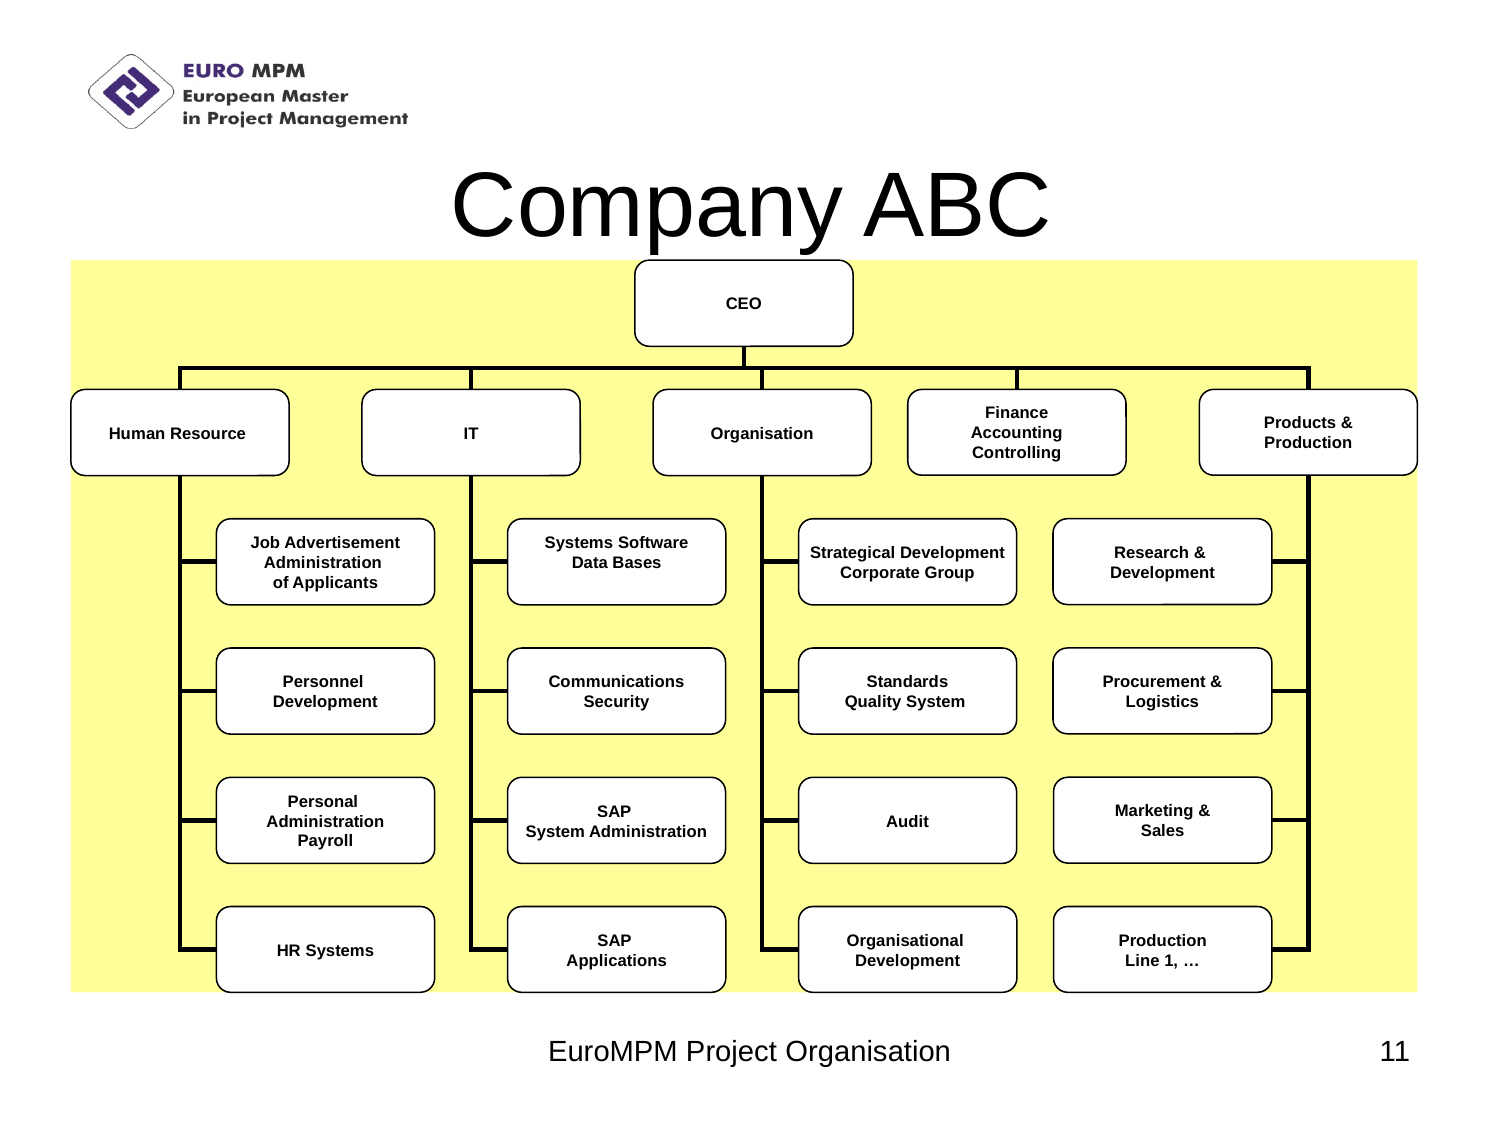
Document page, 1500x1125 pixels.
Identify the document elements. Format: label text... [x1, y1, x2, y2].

footer EuroMPM Project Organisation [512, 1024, 988, 1103]
title Company ABC [76, 137, 1427, 242]
slide_number 11 [1074, 1024, 1426, 1103]
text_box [70, 259, 1418, 993]
picture [88, 54, 408, 129]
